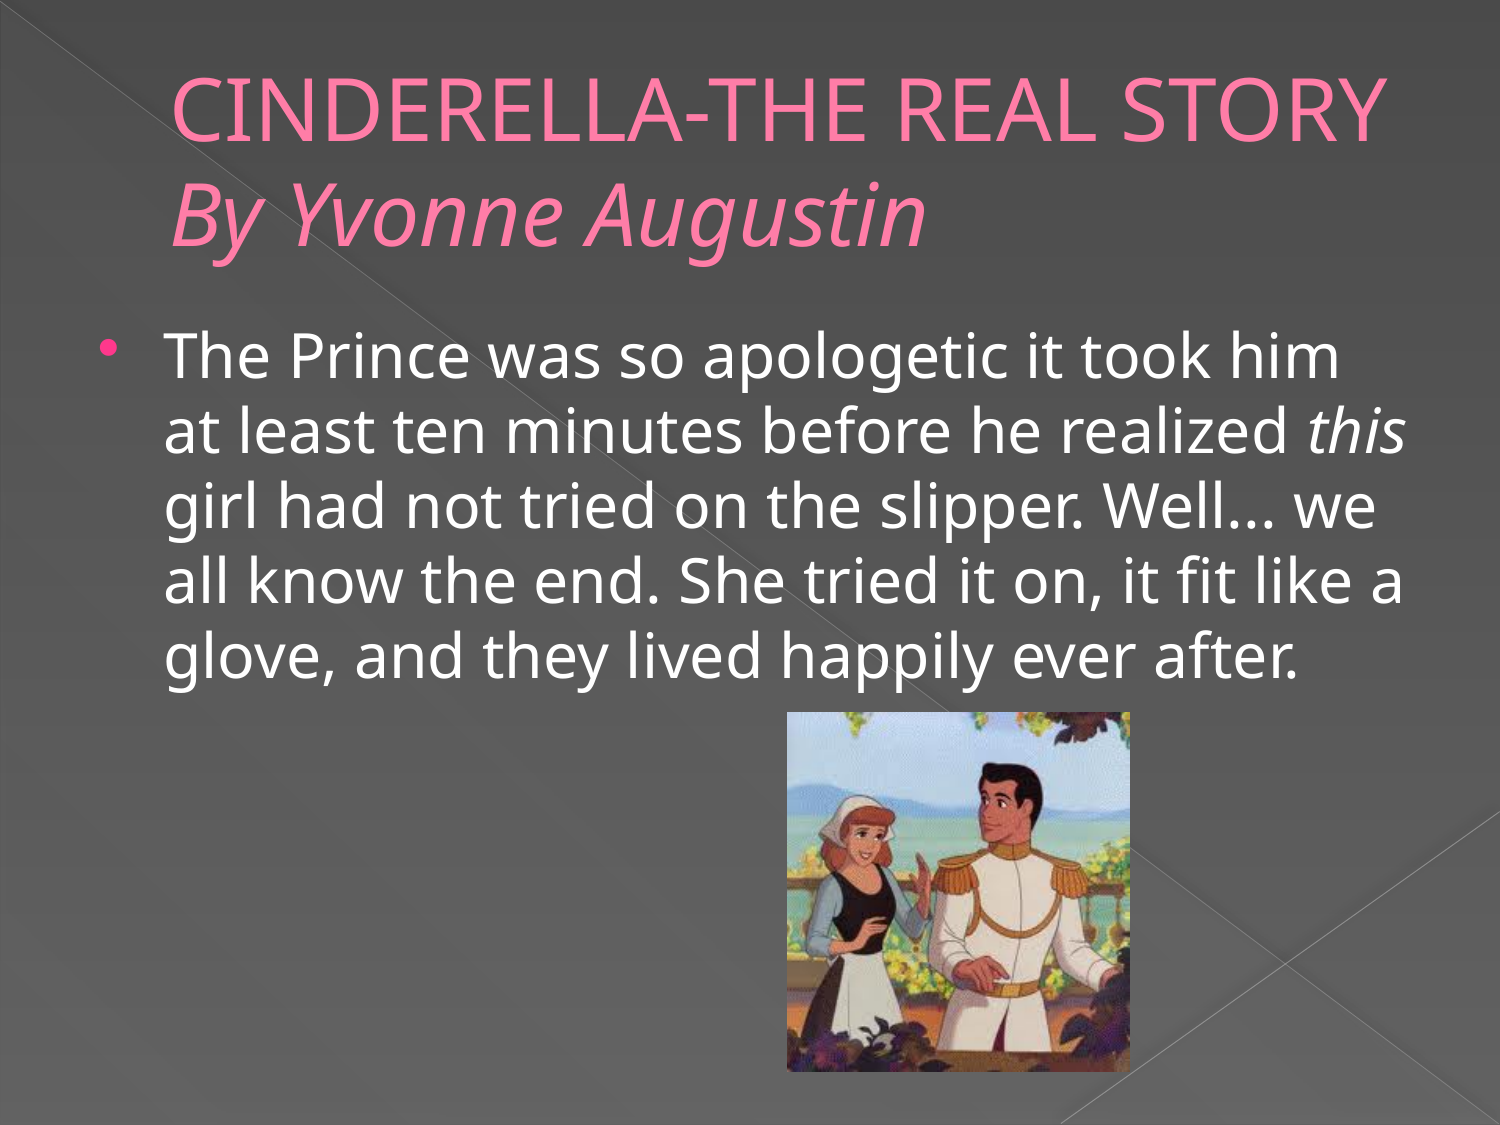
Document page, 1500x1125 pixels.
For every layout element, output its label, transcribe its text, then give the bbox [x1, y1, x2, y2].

list The Prince was so apologetic it took him at least ten minutes before he realized this girl had not tried on the slipper. Well... we all know the end. She tried it on, it fit like a glove, and they lived happily ever after. [75, 308, 1425, 1059]
picture [787, 712, 1130, 1073]
title CINDERELLA-THE REAL STORY By Yvonne Augustin [75, 43, 1425, 274]
